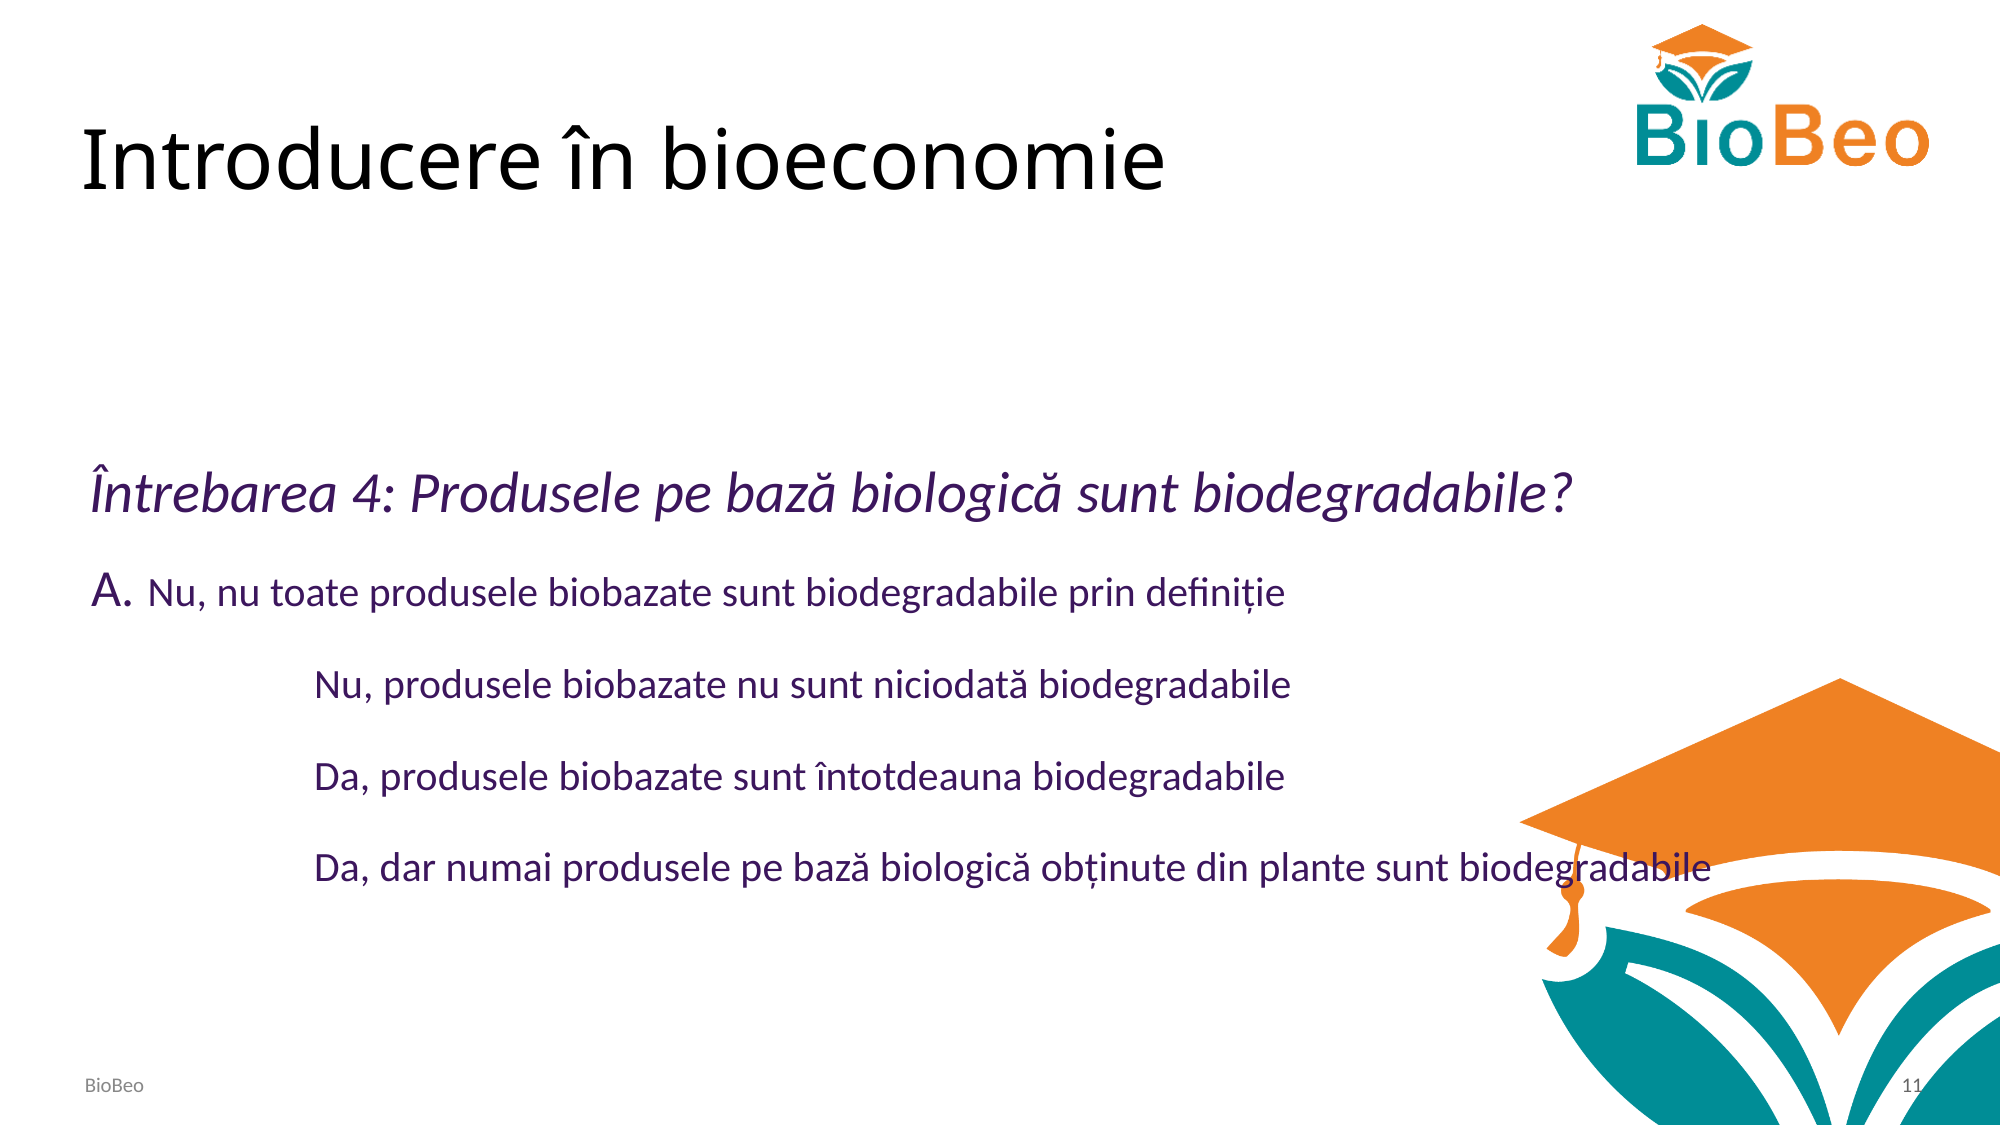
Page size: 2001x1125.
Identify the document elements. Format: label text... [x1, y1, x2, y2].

picture [1635, 22, 1931, 87]
slide_number 11 [1891, 1062, 1931, 1106]
picture [1478, 618, 2000, 1125]
text_box Întrebarea 4: Produsele pe bază biologică sunt biodegradabile? Nu, nu toate produsele biobazate sunt biodegradabile prin definiție Nu, produsele biobazate nu sunt niciodată biodegradabile Da, produsele biobazate sunt întotdeauna biodegradabile Da, dar numai produsele pe bază biologică obținute din plante sunt biodegradabile [81, 441, 1811, 898]
title Introducere în bioeconomie [73, 87, 1935, 237]
text_box BioBeo [77, 1063, 1798, 1104]
